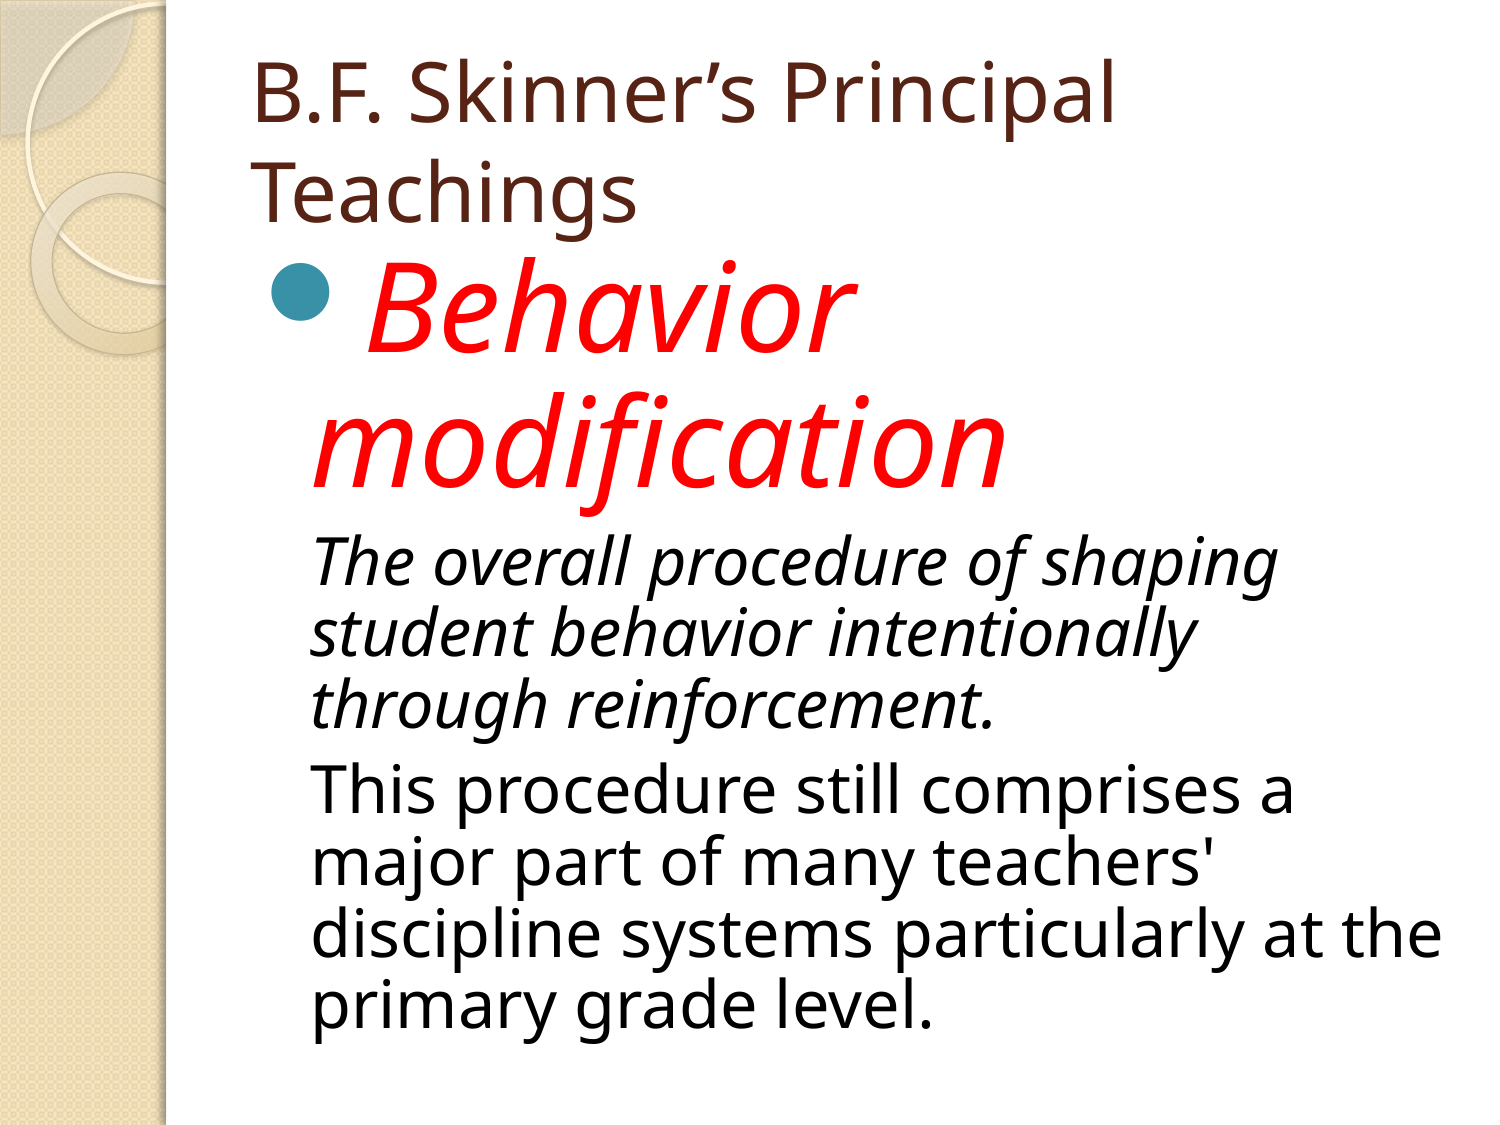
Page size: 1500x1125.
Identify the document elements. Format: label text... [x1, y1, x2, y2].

title B.F. Skinner’s Principal Teachings [235, 45, 1466, 233]
list Behavior modification The overall procedure of shaping student behavior intentionally through reinforcement. This procedure still comprises a major part of many teachers' discipline systems particularly at the primary grade level. [235, 237, 1466, 1025]
